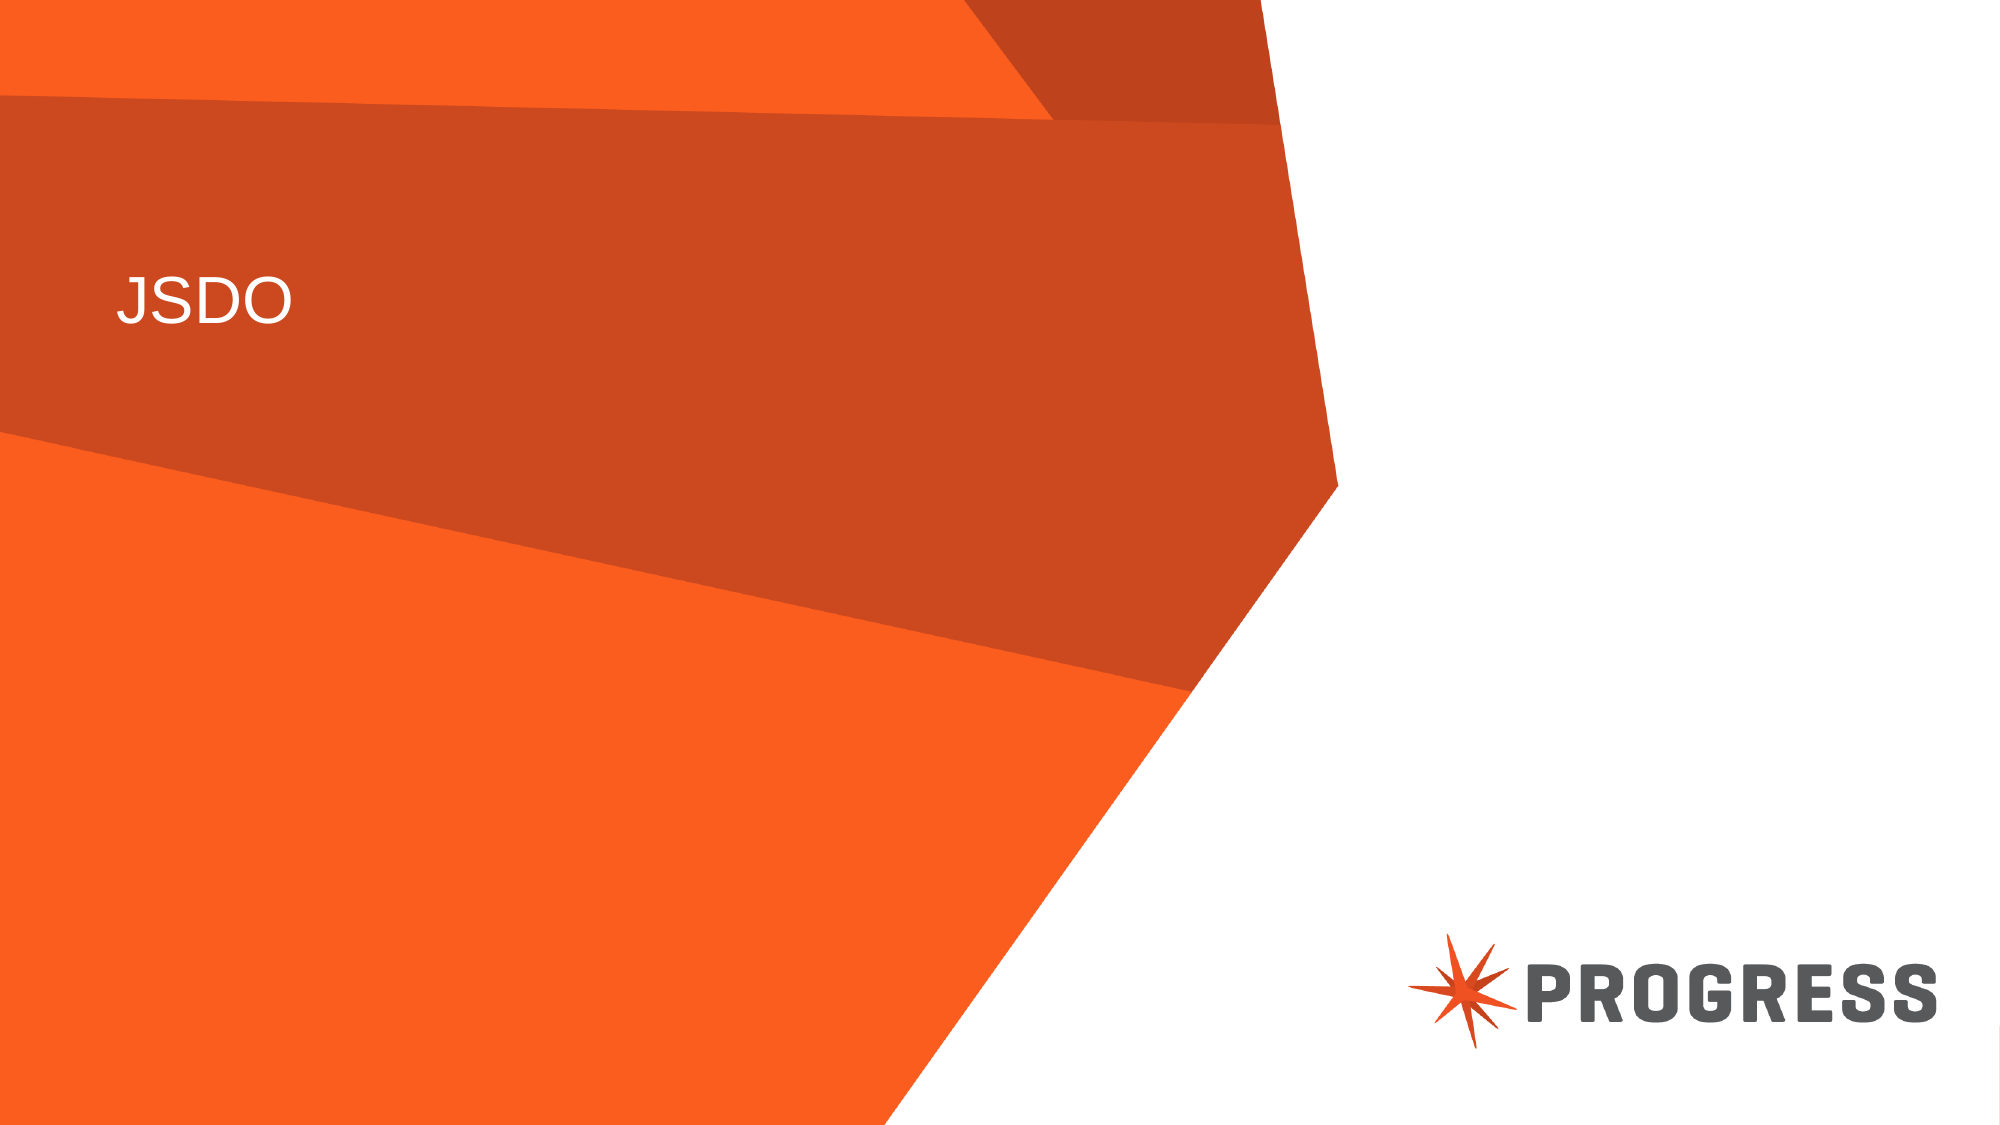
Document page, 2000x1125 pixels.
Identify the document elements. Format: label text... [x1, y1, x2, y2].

title JSDO [100, 257, 1234, 347]
picture [0, 0, 2000, 1125]
